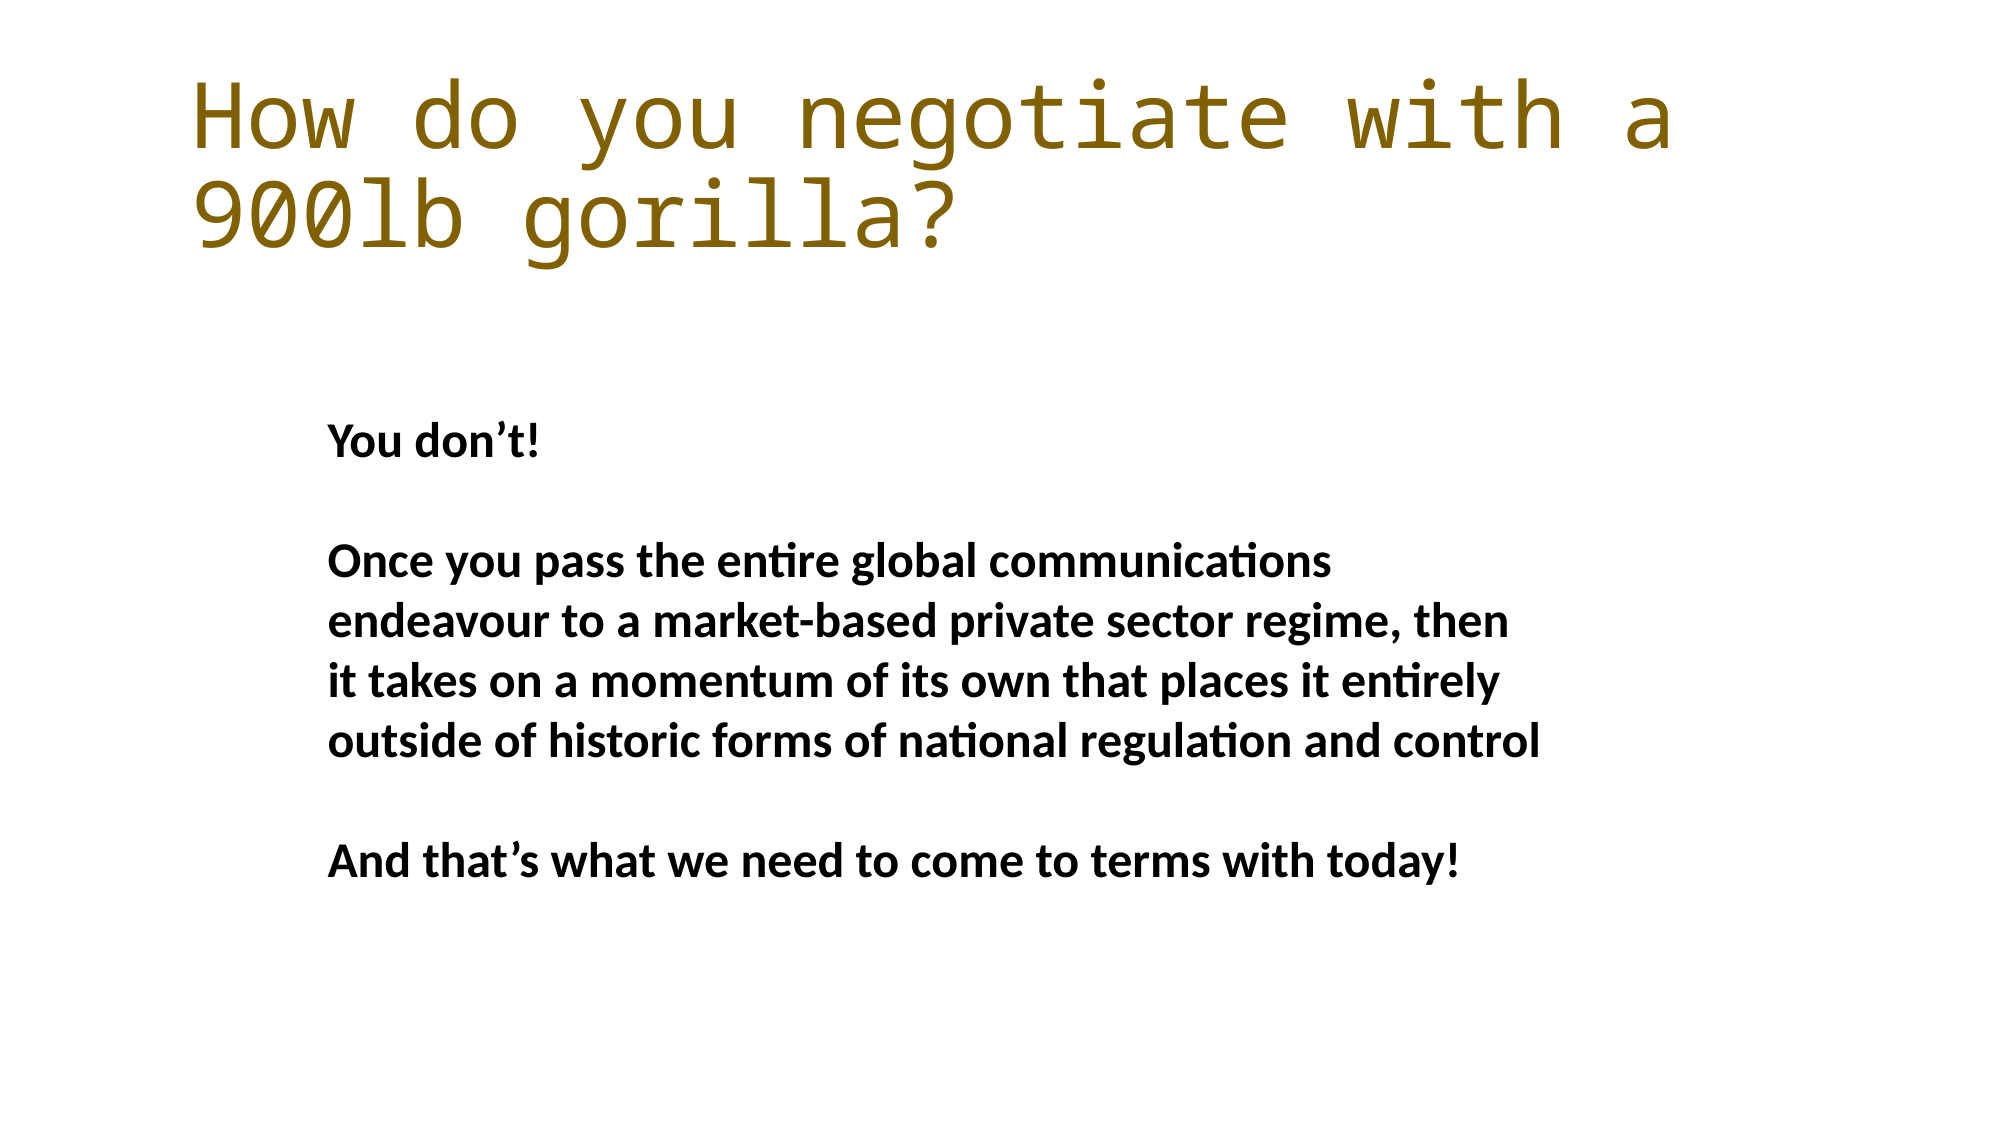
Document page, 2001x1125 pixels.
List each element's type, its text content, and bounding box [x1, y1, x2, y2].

title How do you negotiate with a 900lb gorilla? [176, 59, 1985, 278]
text_box You don’t! Once you pass the entire global communications endeavour to a market-based private sector regime, then it takes on a momentum of its own that places it entirely outside of historic forms of national regulation and control And that’s what we need to come to terms with today! [312, 400, 1562, 895]
